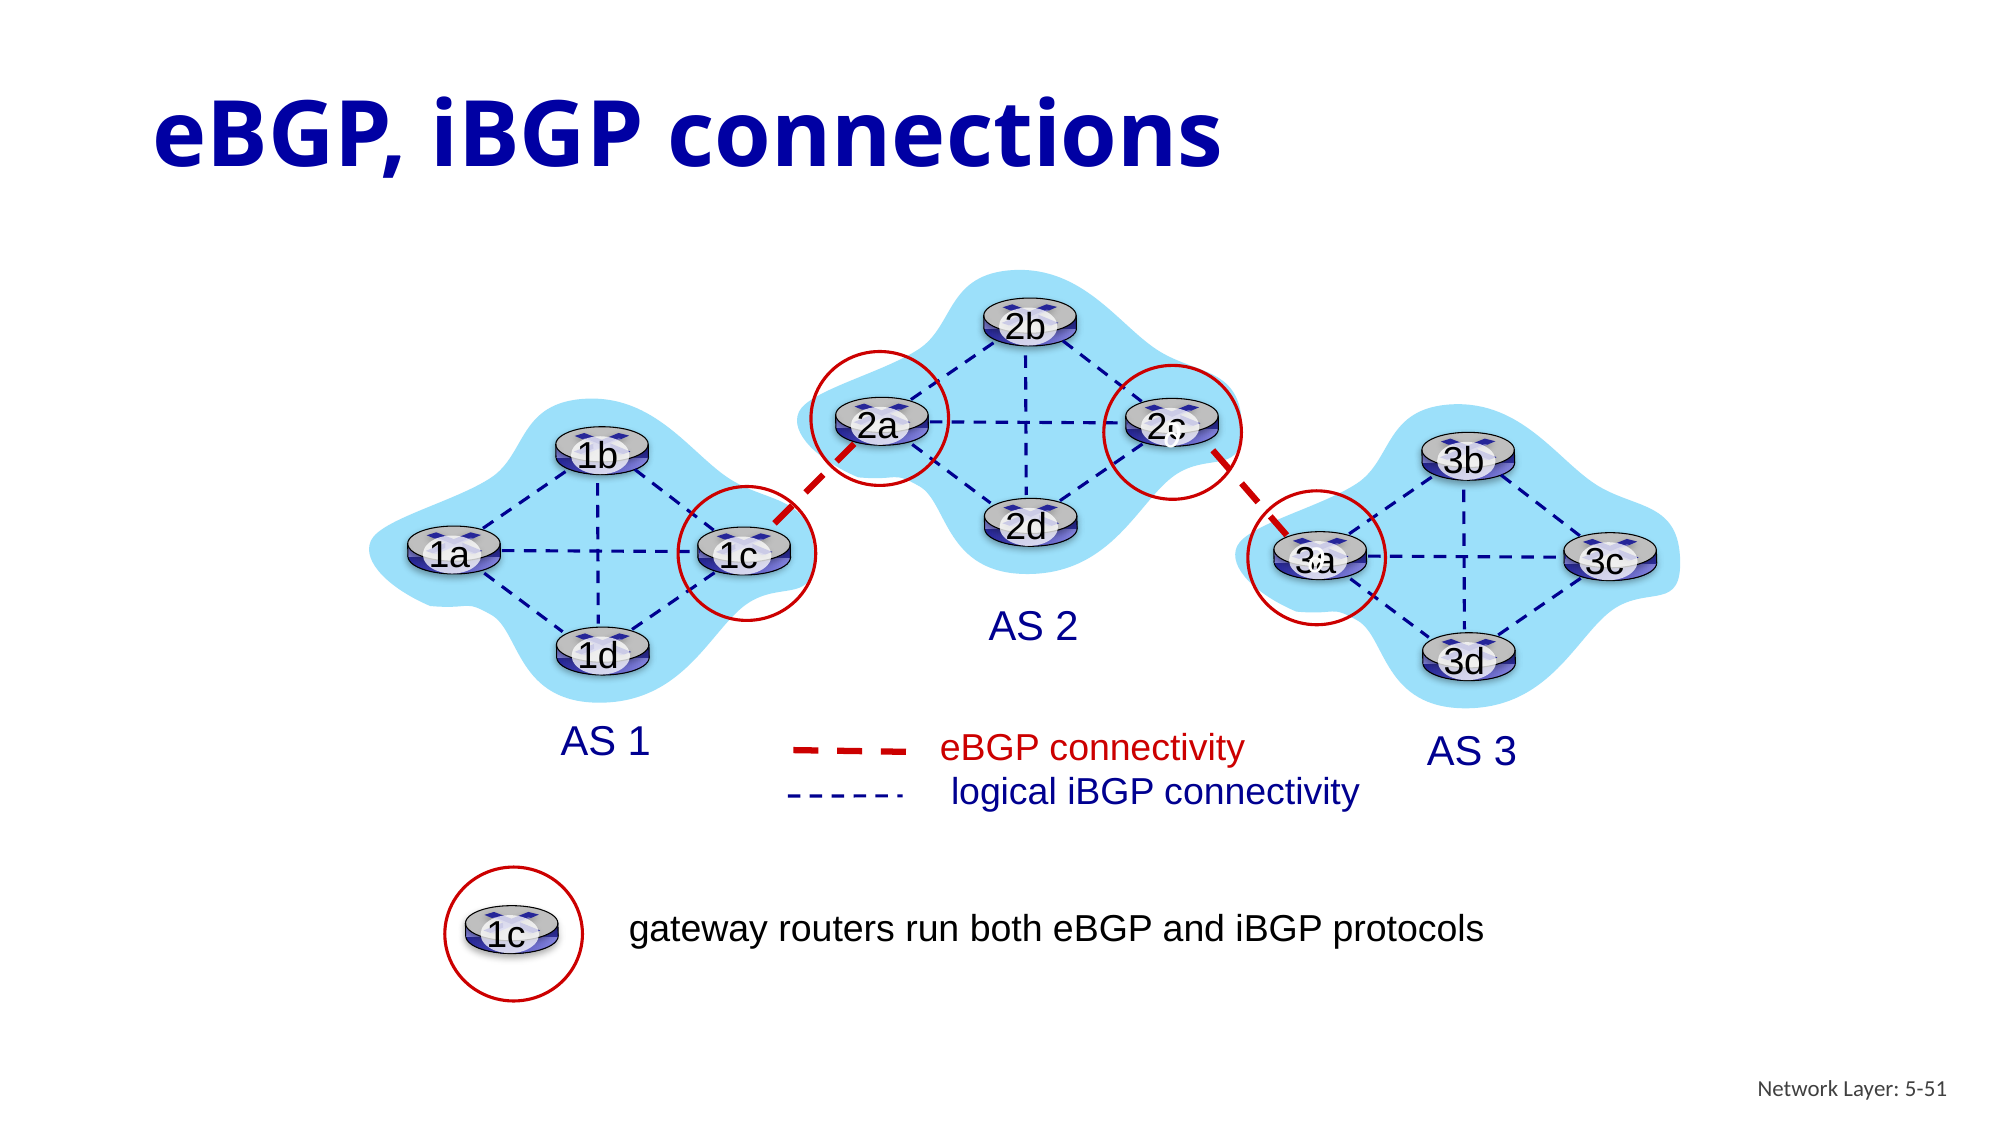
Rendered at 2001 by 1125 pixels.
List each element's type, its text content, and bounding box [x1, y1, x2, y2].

title eBGP, iBGP connections [137, 63, 1863, 211]
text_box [796, 269, 1243, 351]
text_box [1506, 404, 1681, 709]
text_box [369, 500, 444, 607]
slide_number Network Layer: 5-51 [1512, 1056, 1963, 1117]
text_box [444, 351, 1506, 1001]
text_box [407, 522, 444, 584]
text_box AS 3 [1506, 715, 1533, 781]
